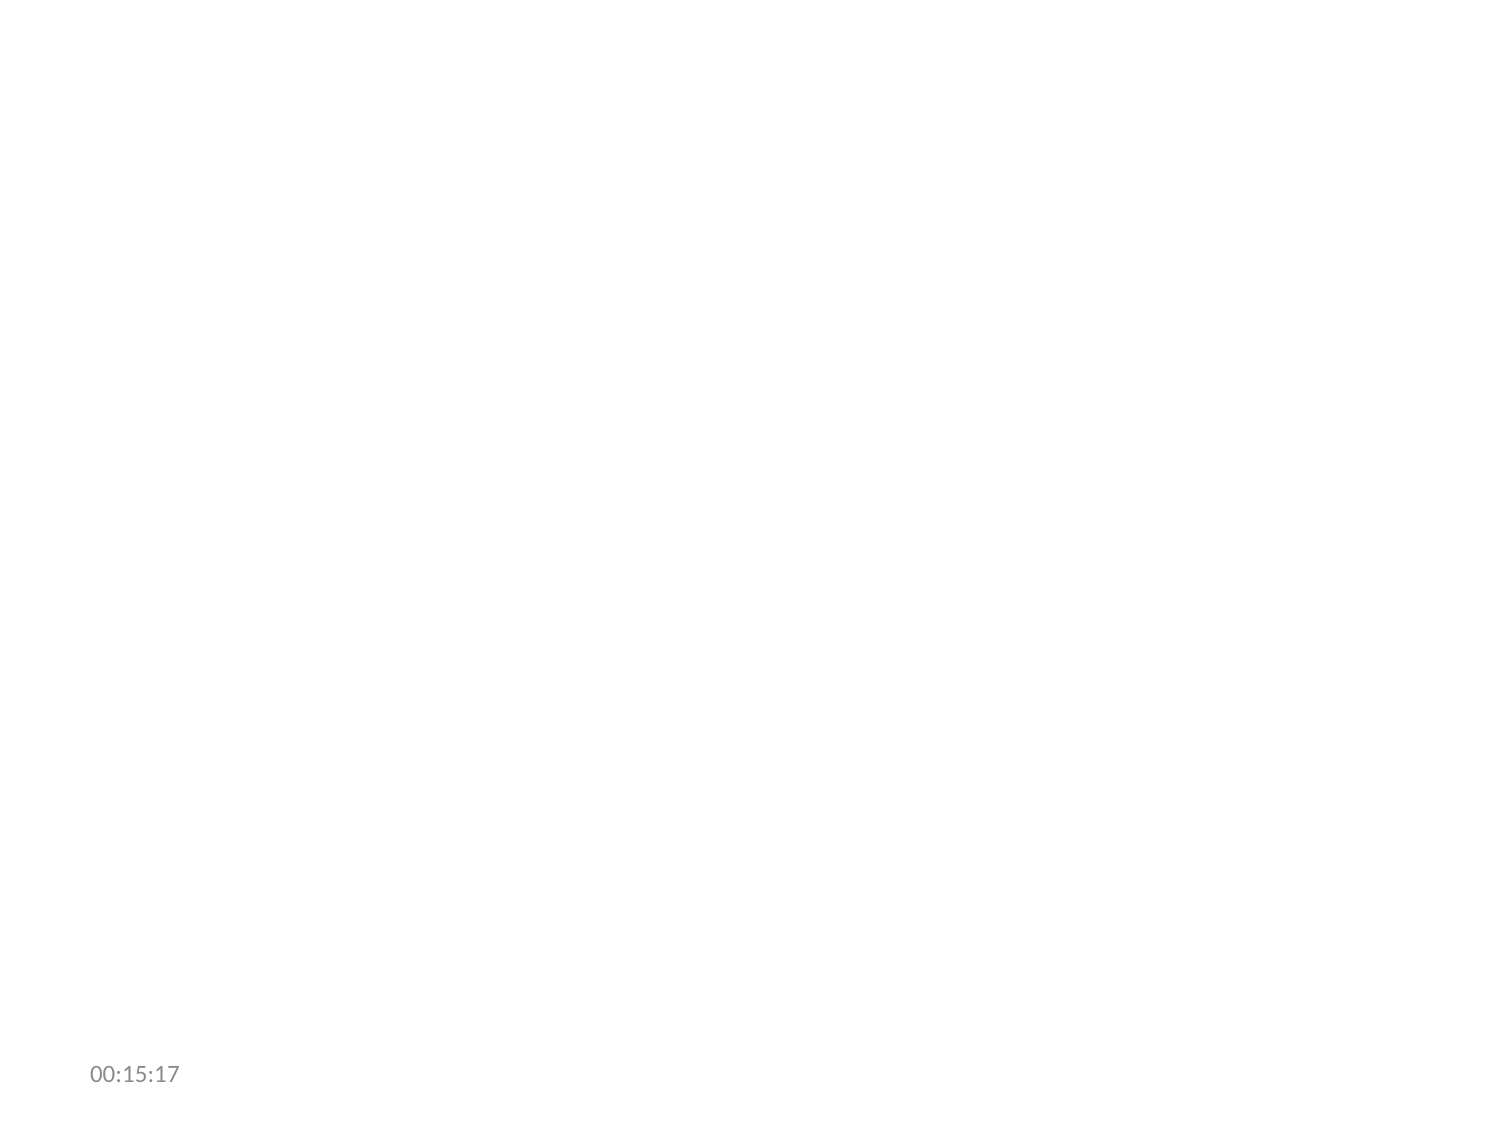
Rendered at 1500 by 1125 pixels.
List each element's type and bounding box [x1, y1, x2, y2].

slide_number [75, 1042, 425, 1103]
